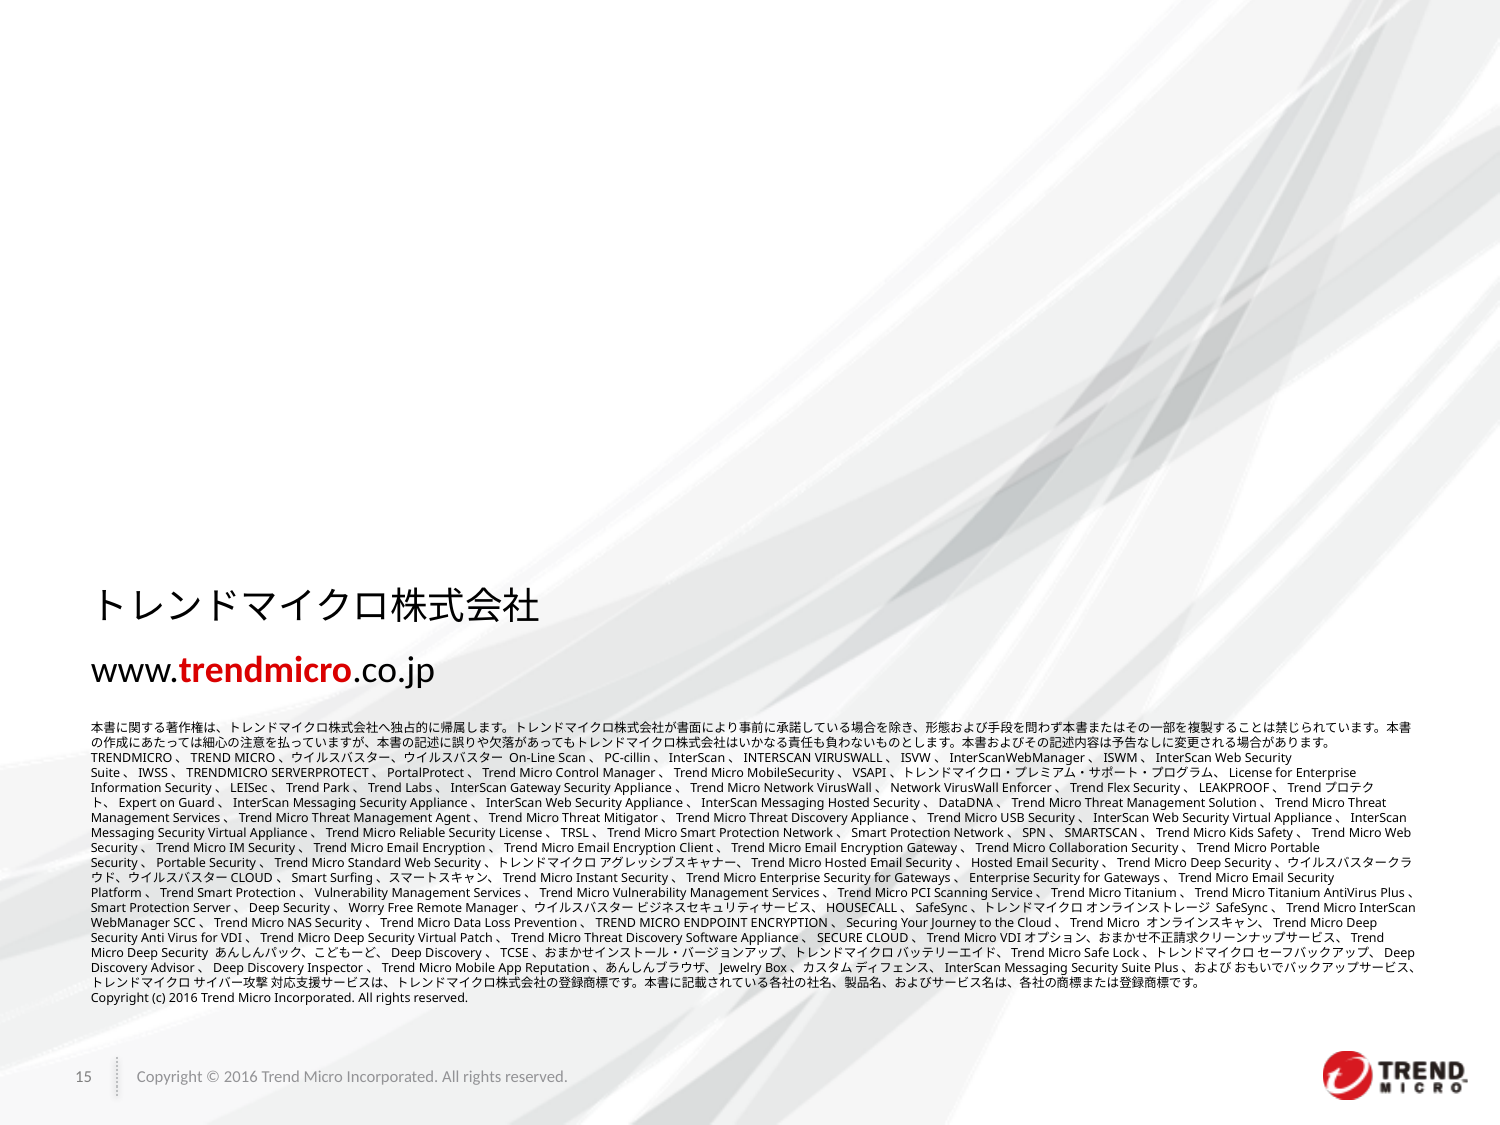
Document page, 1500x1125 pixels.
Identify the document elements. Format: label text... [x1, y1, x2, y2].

text_box トレンドマイクロ株式会社 www.trendmicro.co.jp 本書に関する著作権は、トレンドマイクロ株式会社へ独占的に帰属します。トレンドマイクロ株式会社が書面により事前に承諾している場合を除き、形態および手段を問わず本書またはその一部を複製することは禁じられています。本書の作成にあたっては細心の注意を払っていますが、本書の記述に誤りや欠落があってもトレンドマイクロ株式会社はいかなる責任も負わないものとします。本書およびその記述内容は予告なしに変更される場合があります。 TRENDMICRO、TREND MICRO、ウイルスバスター、ウイルスバスター On‐Line Scan、PC-cillin、InterScan、INTERSCAN VIRUSWALL、ISVW、InterScanWebManager、ISWM、InterScan Web Security Suite、IWSS、TRENDMICRO SERVERPROTECT、PortalProtect、Trend Micro Control Manager、Trend Micro MobileSecurity、VSAPI、トレンドマイクロ・プレミアム・サポート・プログラム、License for Enterprise Information Security、LEISec、Trend Park、Trend Labs、InterScan Gateway Security Appliance、Trend Micro Network VirusWall、Network VirusWall Enforcer、Trend Flex Security、LEAKPROOF、Trendプロテクト、Expert on Guard、InterScan Messaging Security Appliance、InterScan Web Security Appliance、InterScan Messaging Hosted Security、DataDNA、Trend Micro Threat Management Solution、Trend Micro Threat Management Services、Trend Micro Threat Management Agent、Trend Micro Threat Mitigator、Trend Micro Threat Discovery Appliance、Trend Micro USB Security、InterScan Web Security Virtual Appliance、InterScan Messaging Security Virtual Appliance、Trend Micro Reliable Security License、TRSL、Trend Micro Smart Protection Network、Smart Protection Network、SPN、SMARTSCAN、Trend Micro Kids Safety、Trend Micro Web Security、Trend Micro IM Security、Trend Micro Email Encryption、Trend Micro Email Encryption Client、Trend Micro Email Encryption Gateway、Trend Micro Collaboration Security、Trend Micro Portable Security、Portable Security、Trend Micro Standard Web Security、トレンドマイクロ アグレッシブスキャナー、Trend Micro Hosted Email Security、Hosted Email Security、Trend Micro Deep Security、ウイルスバスタークラウド、ウイルスバスターCLOUD、Smart Surfing、スマートスキャン、Trend Micro Instant Security、Trend Micro Enterprise Security for Gateways、Enterprise Security for Gateways、Trend Micro Email Security Platform、Trend Smart Protection、Vulnerability Management Services、Trend Micro Vulnerability Management Services、Trend Micro PCI Scanning Service、Trend Micro Titanium、Trend Micro Titanium AntiVirus Plus、Smart Protection Server、Deep Security、Worry Free Remote Manager、ウイルスバスター ビジネスセキュリティサービス、HOUSECALL、SafeSync、トレンドマイクロ オンラインストレージ SafeSync、Trend Micro InterScan WebManager SCC、Trend Micro NAS Security、Trend Micro Data Loss Prevention、TREND MICRO ENDPOINT ENCRYPTION、Securing Your Journey to the Cloud、Trend Micro オンラインスキャン、Trend Micro Deep Security Anti Virus for VDI、Trend Micro Deep Security Virtual Patch、Trend Micro Threat Discovery Software Appliance、SECURE CLOUD、Trend Micro VDIオプション、おまかせ不正請求クリーンナップサービス、Trend Micro Deep Security あんしんパック、こどもーど、Deep Discovery、TCSE、おまかせインストール・バージョンアップ、トレンドマイクロ バッテリーエイド、Trend Micro Safe Lock、トレンドマイクロ セーフバックアップ、Deep Discovery Advisor、Deep Discovery Inspector、Trend Micro Mobile App Reputation、あんしんブラウザ、​Jewelry Box、カスタム ディフェンス、InterScan Messaging Security Suite Plus、および おもいでバックアップサービス、トレンドマイクロ サイバー攻撃 対応支援サービスは、トレンドマイクロ株式会社の登録商標です。本書に記載されている各社の社名、製品名、およびサービス名は、各社の商標または登録商標です。 Copyright (c) 2016 Trend Micro Incorporated. All rights reserved. [76, 532, 1436, 1012]
picture [0, 0, 1500, 1125]
